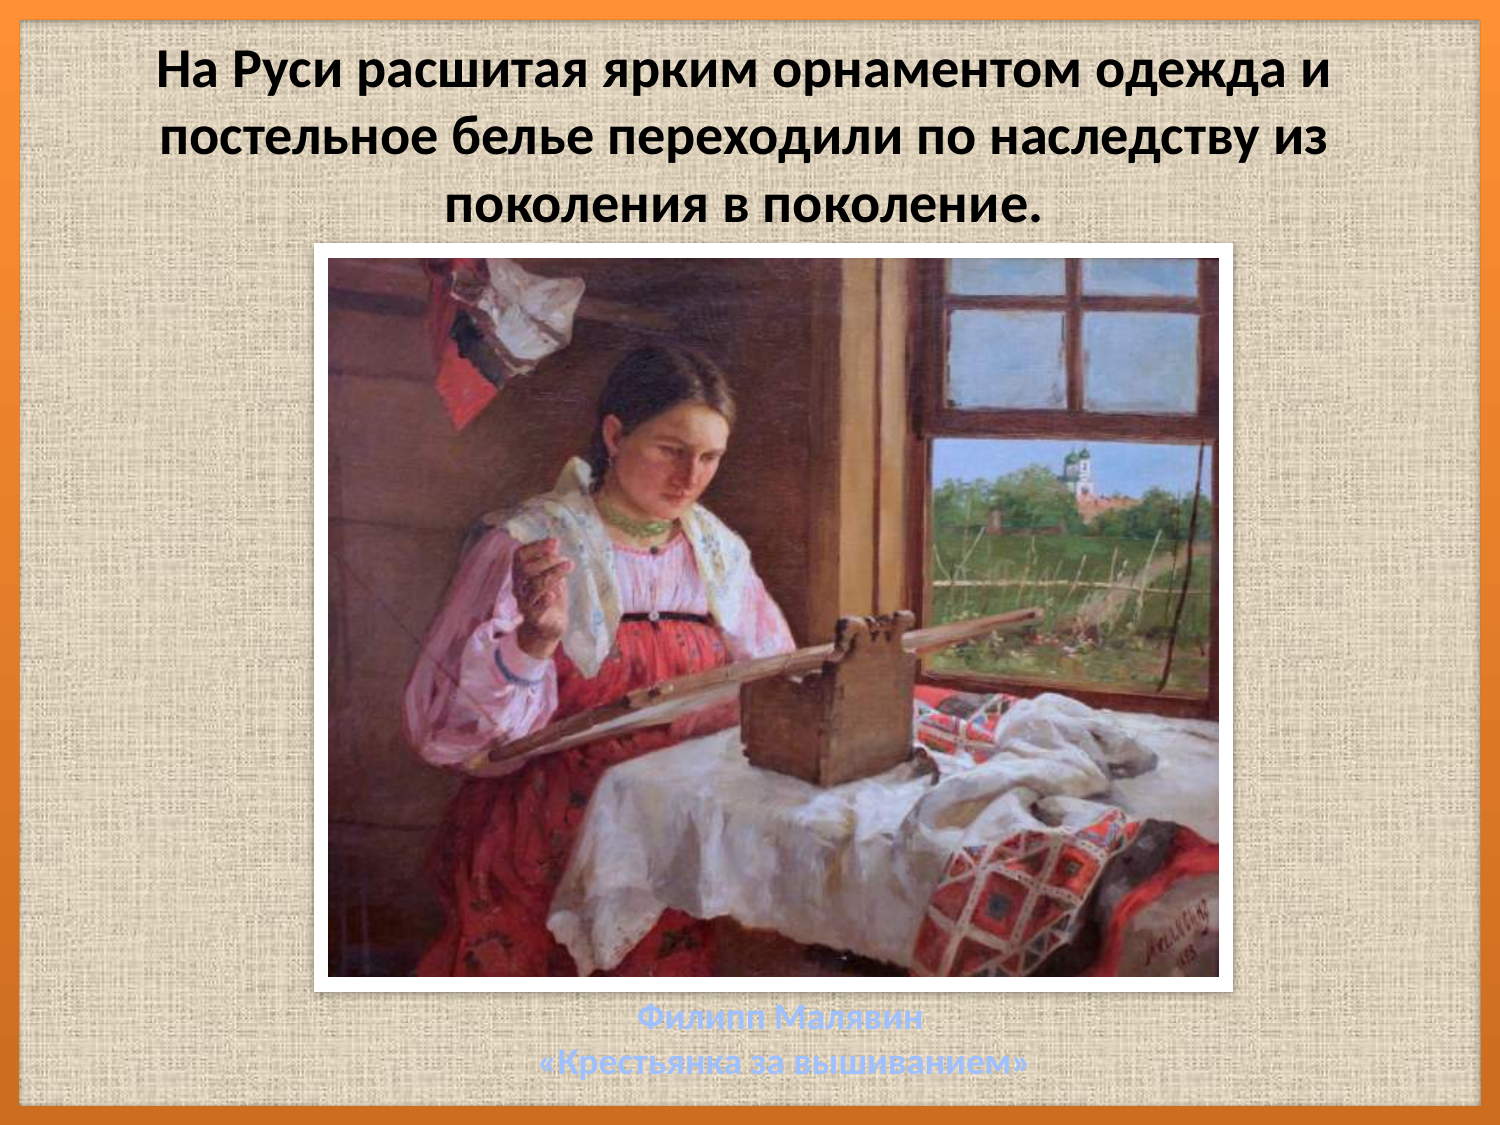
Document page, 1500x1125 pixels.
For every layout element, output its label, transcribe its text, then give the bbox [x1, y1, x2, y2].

title Филипп Малявин «Крестьянка за вышиванием» [105, 984, 1456, 1090]
picture [20, 20, 1480, 1105]
text_box На Руси расшитая ярким орнаментом одежда и постельное белье переходили по наследству из поколения в поколение. [23, 23, 1465, 241]
